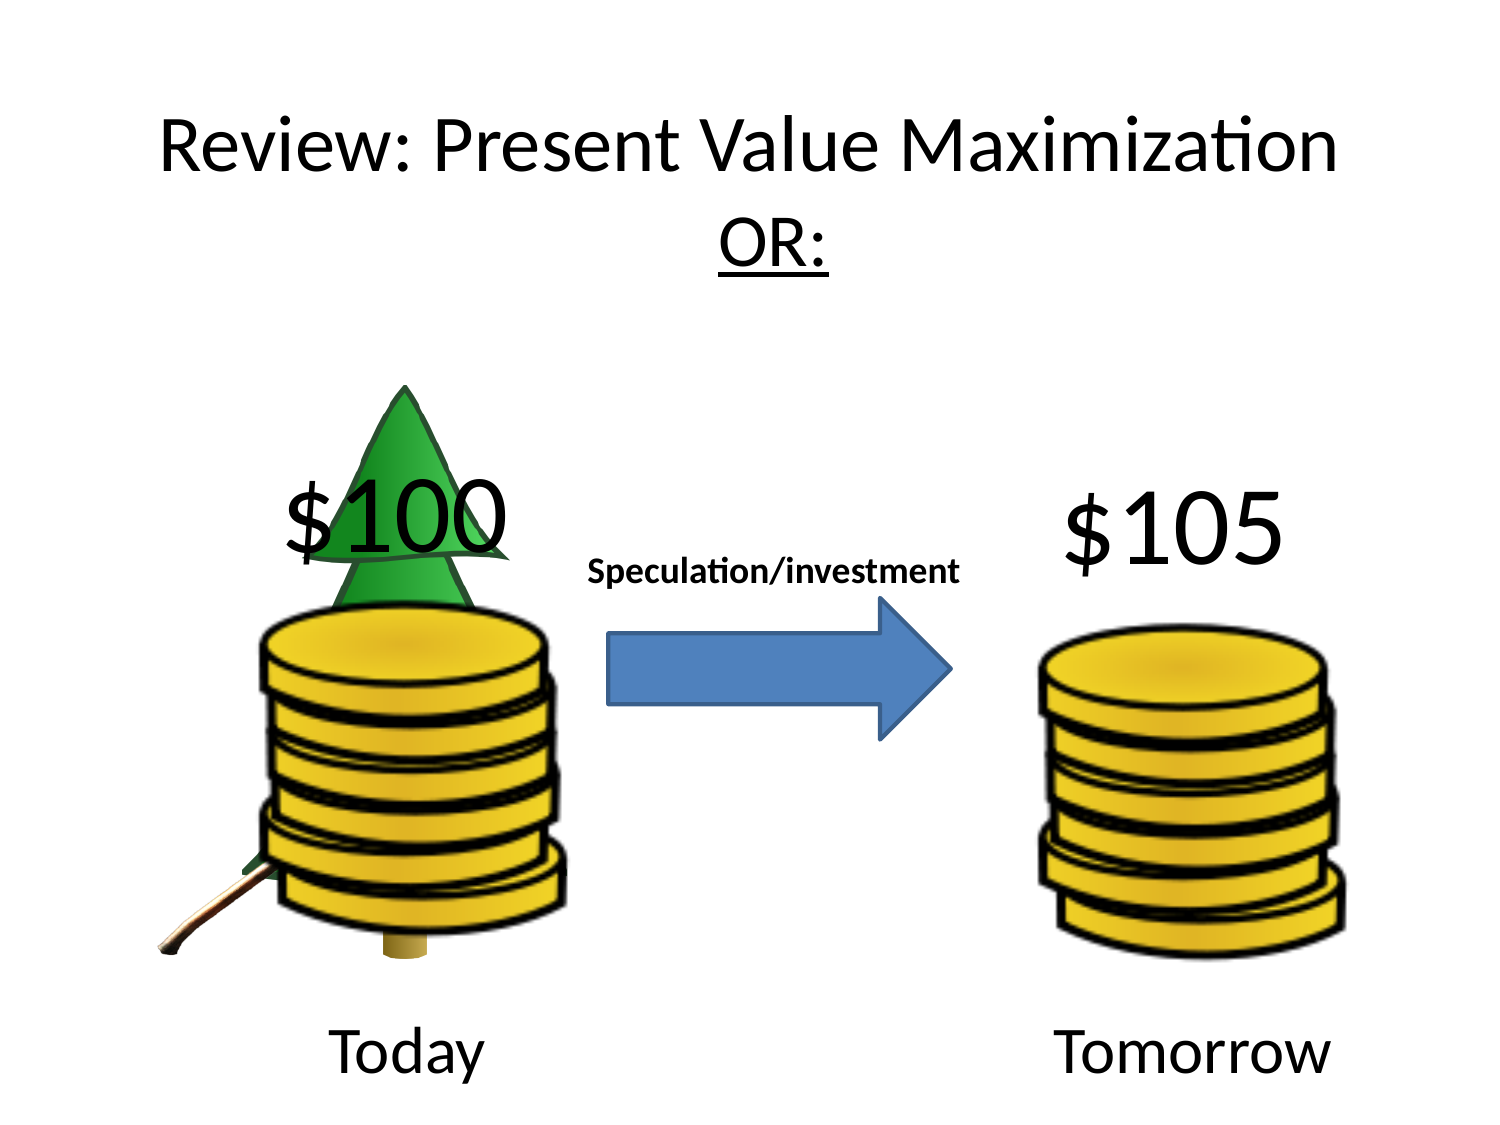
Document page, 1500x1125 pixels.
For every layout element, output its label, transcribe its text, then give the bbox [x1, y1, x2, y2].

text_box [606, 599, 953, 742]
text_box Tomorrow [1033, 999, 1353, 1095]
text_box Speculation/investment [572, 538, 1117, 599]
title Review: Present Value Maximization [75, 45, 1425, 233]
text_box $105 [1045, 444, 1341, 595]
text_box Today [265, 999, 550, 1095]
picture [147, 385, 574, 968]
text_box OR: [277, 184, 1270, 290]
picture [1021, 609, 1354, 975]
